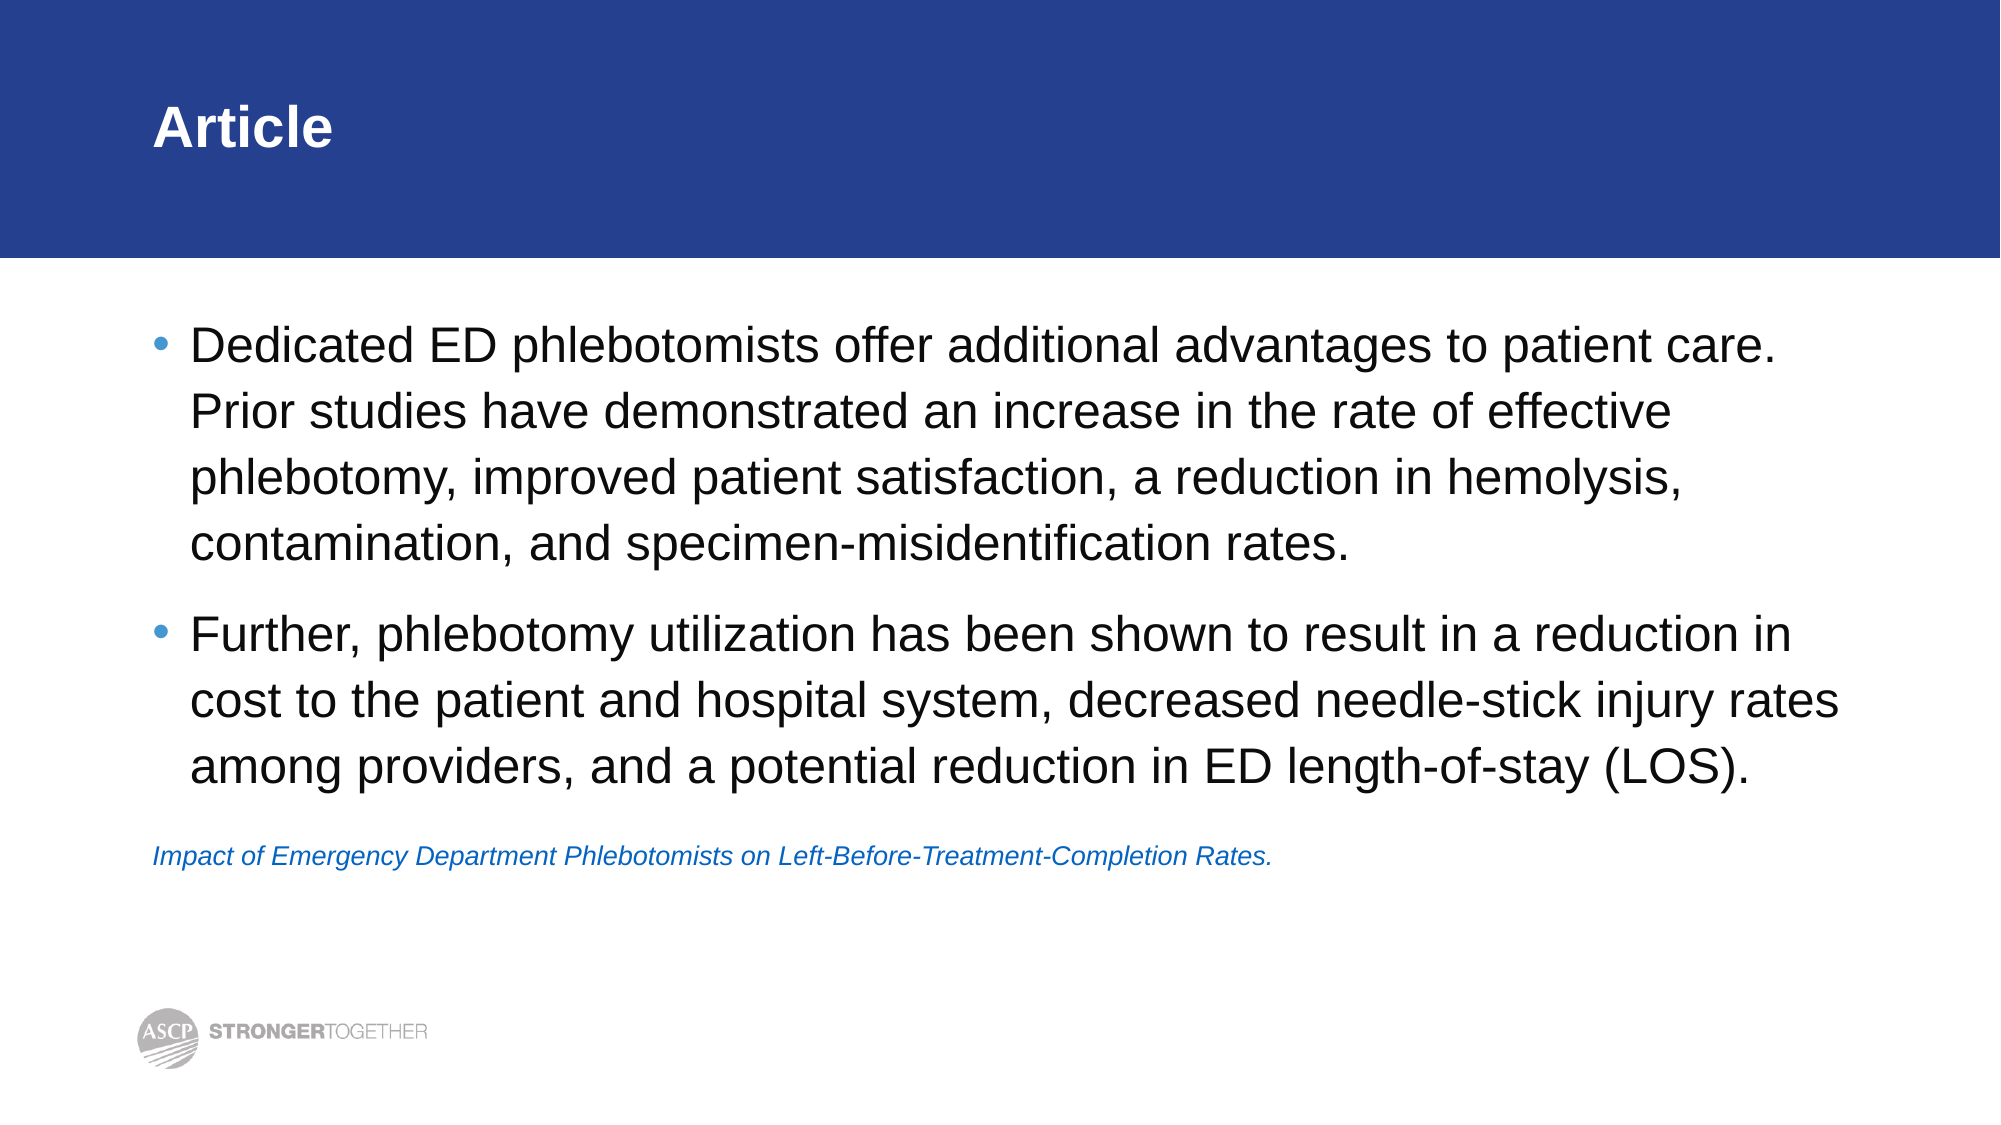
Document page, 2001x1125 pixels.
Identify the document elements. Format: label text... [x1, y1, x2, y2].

title Article [137, 20, 1863, 238]
list Dedicated ED phlebotomists offer additional advantages to patient care. Prior studies have demonstrated an increase in the rate of effective phlebotomy, improved patient satisfaction, a reduction in hemolysis, contamination, and specimen-misidentification rates. Further, phlebotomy utilization has been shown to result in a reduction in cost to the patient and hospital system, decreased needle-stick injury rates among providers, and a potential reduction in ED length-of-stay (LOS). Impact of Emergency Department Phlebotomists on Left-Before-Treatment-Completion Rates. [137, 299, 1863, 942]
picture [137, 1008, 427, 1069]
